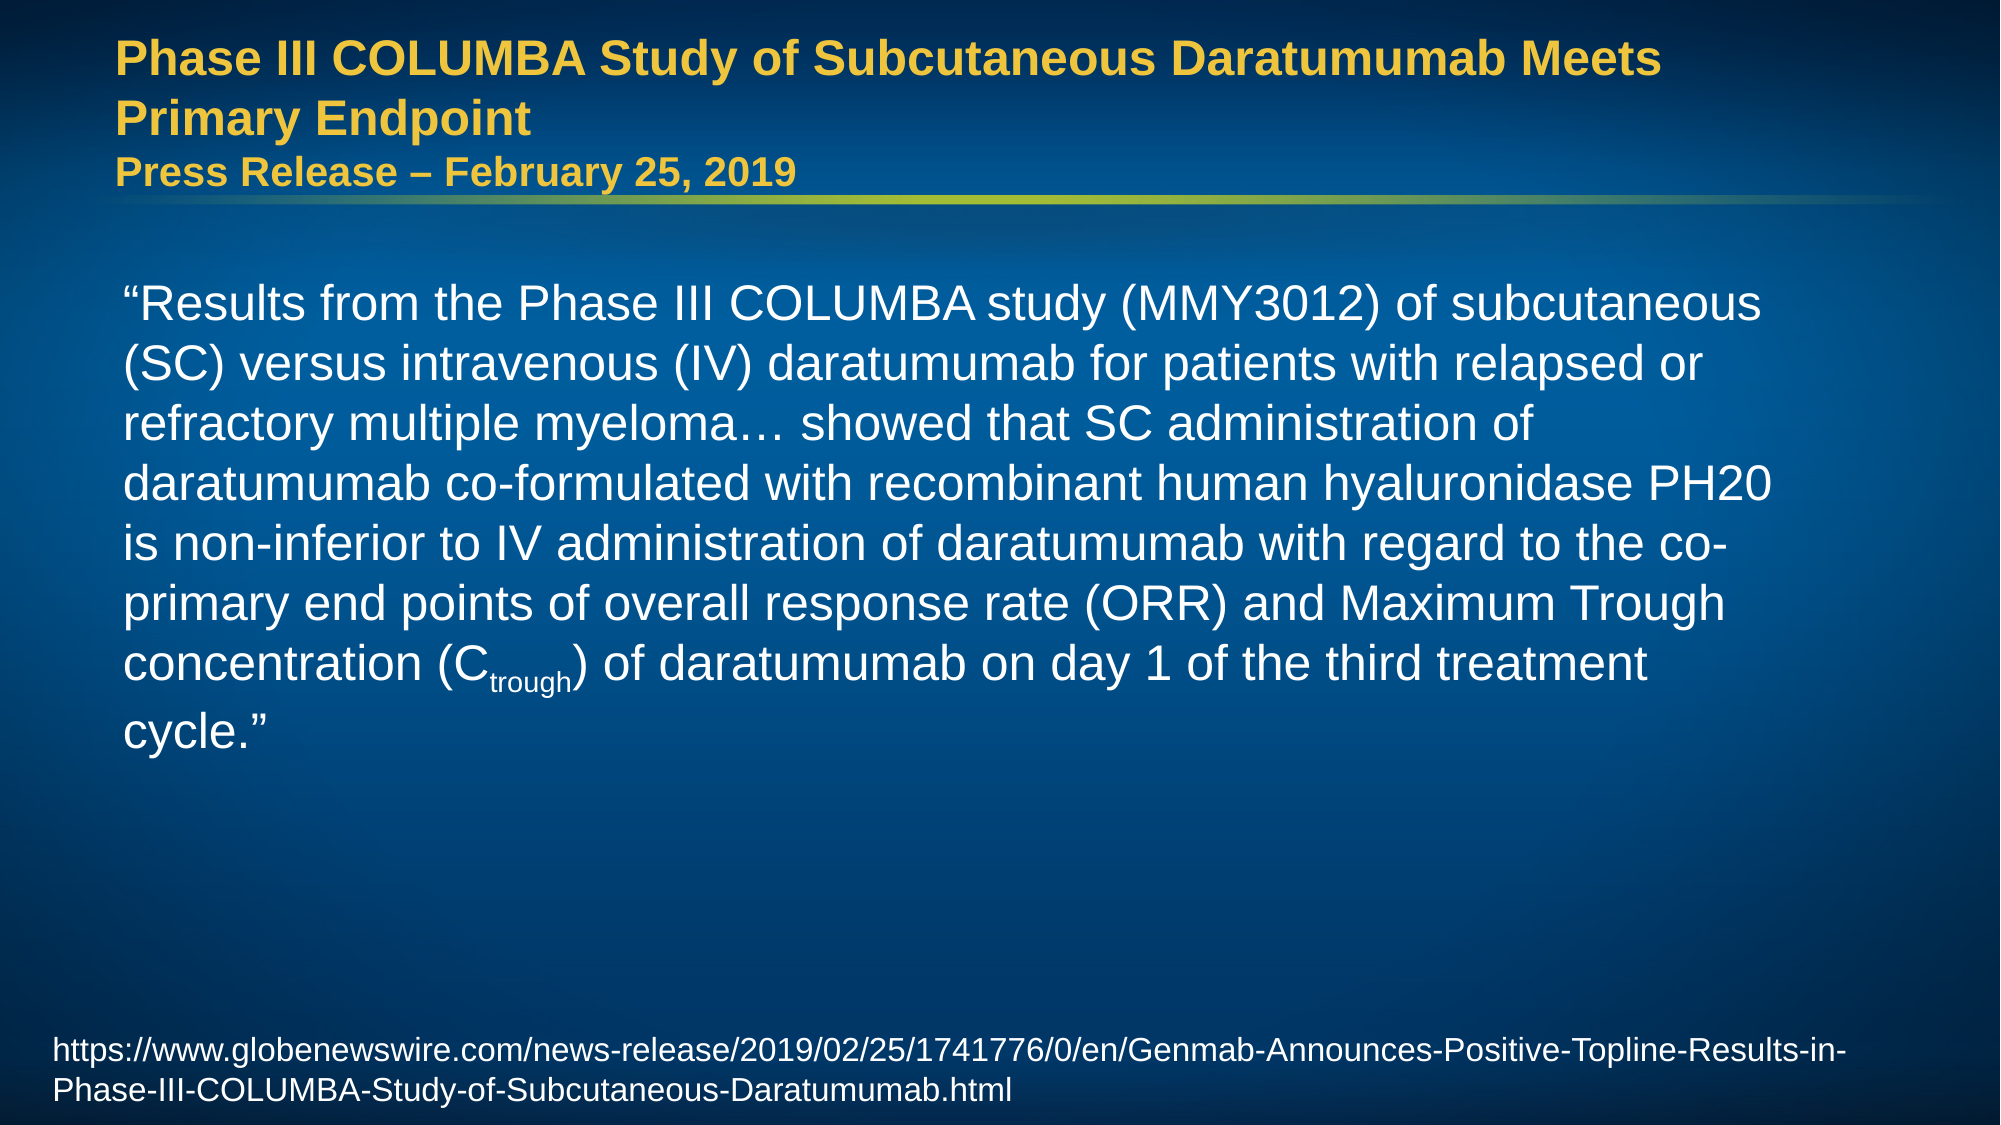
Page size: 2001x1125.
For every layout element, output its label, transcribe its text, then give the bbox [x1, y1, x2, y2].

picture [0, 0, 2000, 1125]
title Phase III COLUMBA Study of Subcutaneous Daratumumab Meets Primary Endpoint Press Release – February 25, 2019 [99, 7, 1800, 213]
list “Results from the Phase III COLUMBA study (MMY3012) of subcutaneous (SC) versus intravenous (IV) daratumumab for patients with relapsed or refractory multiple myeloma… showed that SC administration of daratumumab co-formulated with recombinant human hyaluronidase PH20 is non-inferior to IV administration of daratumumab with regard to the co-primary end points of overall response rate (ORR) and Maximum Trough concentration (Ctrough) of daratumumab on day 1 of the third treatment cycle.” [107, 262, 1808, 940]
text_box https://www.globenewswire.com/news-release/2019/02/25/1741776/0/en/Genmab-Announces-Positive-Topline-Results-in-Phase-III-COLUMBA-Study-of-Subcutaneous-Daratumumab.html [37, 1021, 1963, 1116]
